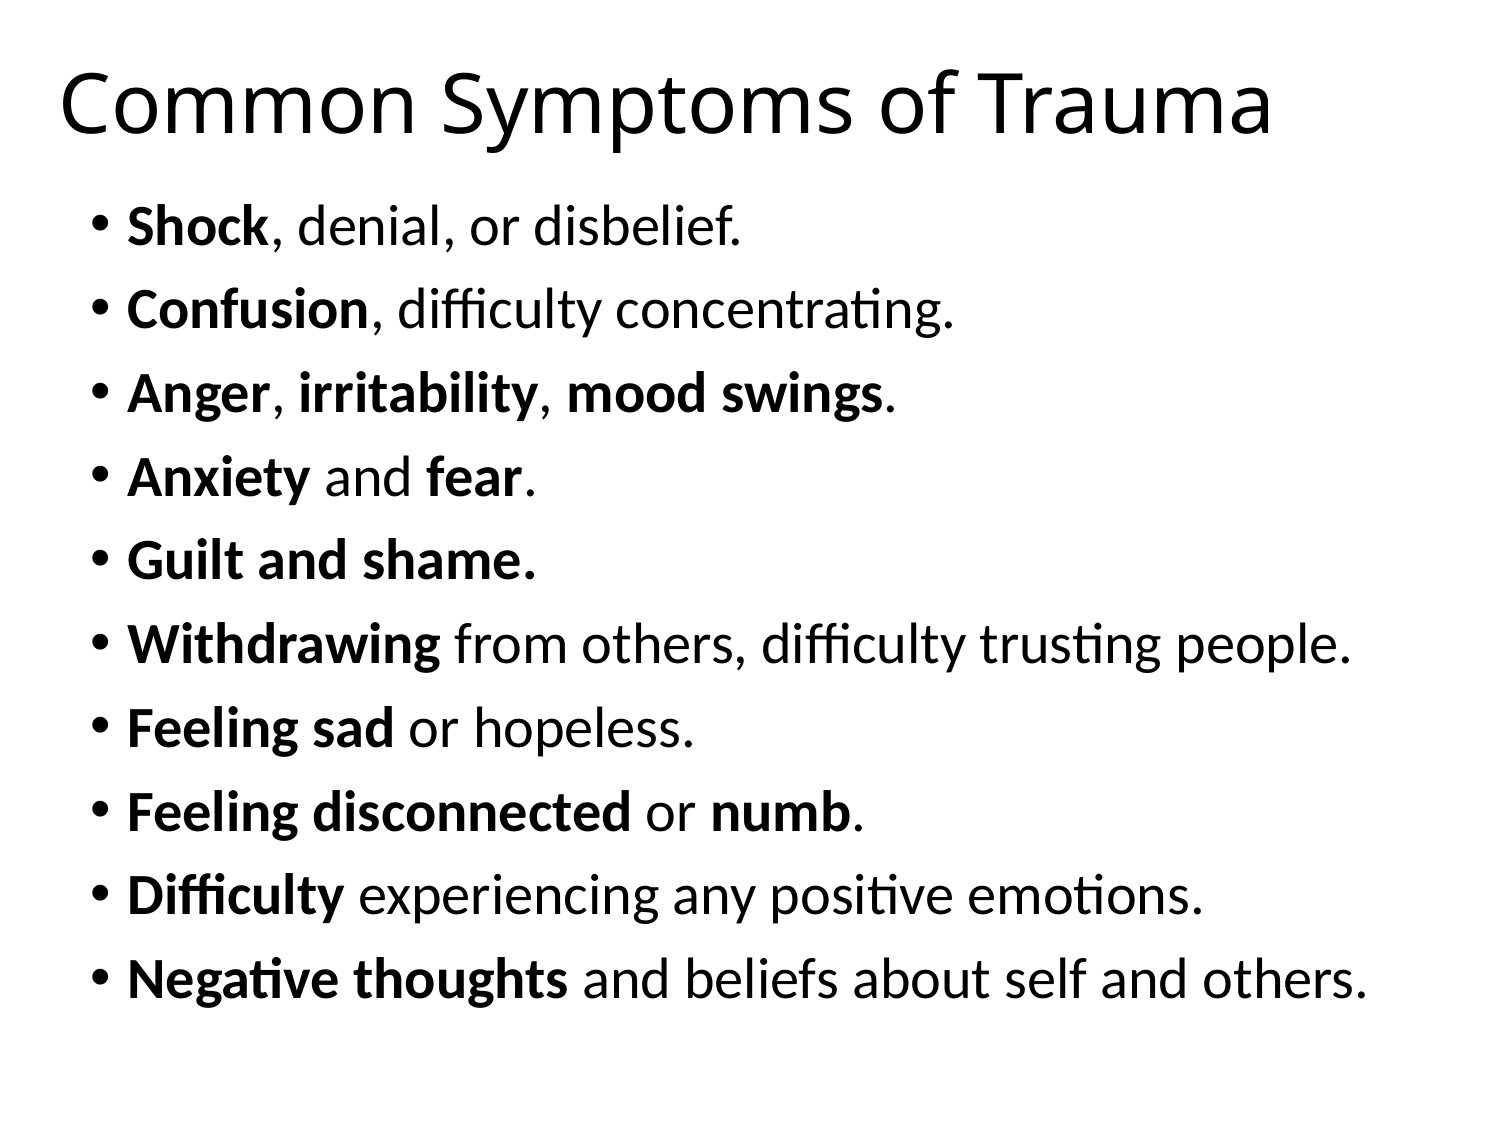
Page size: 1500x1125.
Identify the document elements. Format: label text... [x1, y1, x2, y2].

list Shock, denial, or disbelief. Confusion, difficulty concentrating. Anger, irritability, mood swings. Anxiety and fear. Guilt and shame. Withdrawing from others, difficulty trusting people. Feeling sad or hopeless. Feeling disconnected or numb. Difficulty experiencing any positive emotions. Negative thoughts and beliefs about self and others. [75, 187, 1456, 1100]
title Common Symptoms of Trauma [43, 24, 1494, 188]
